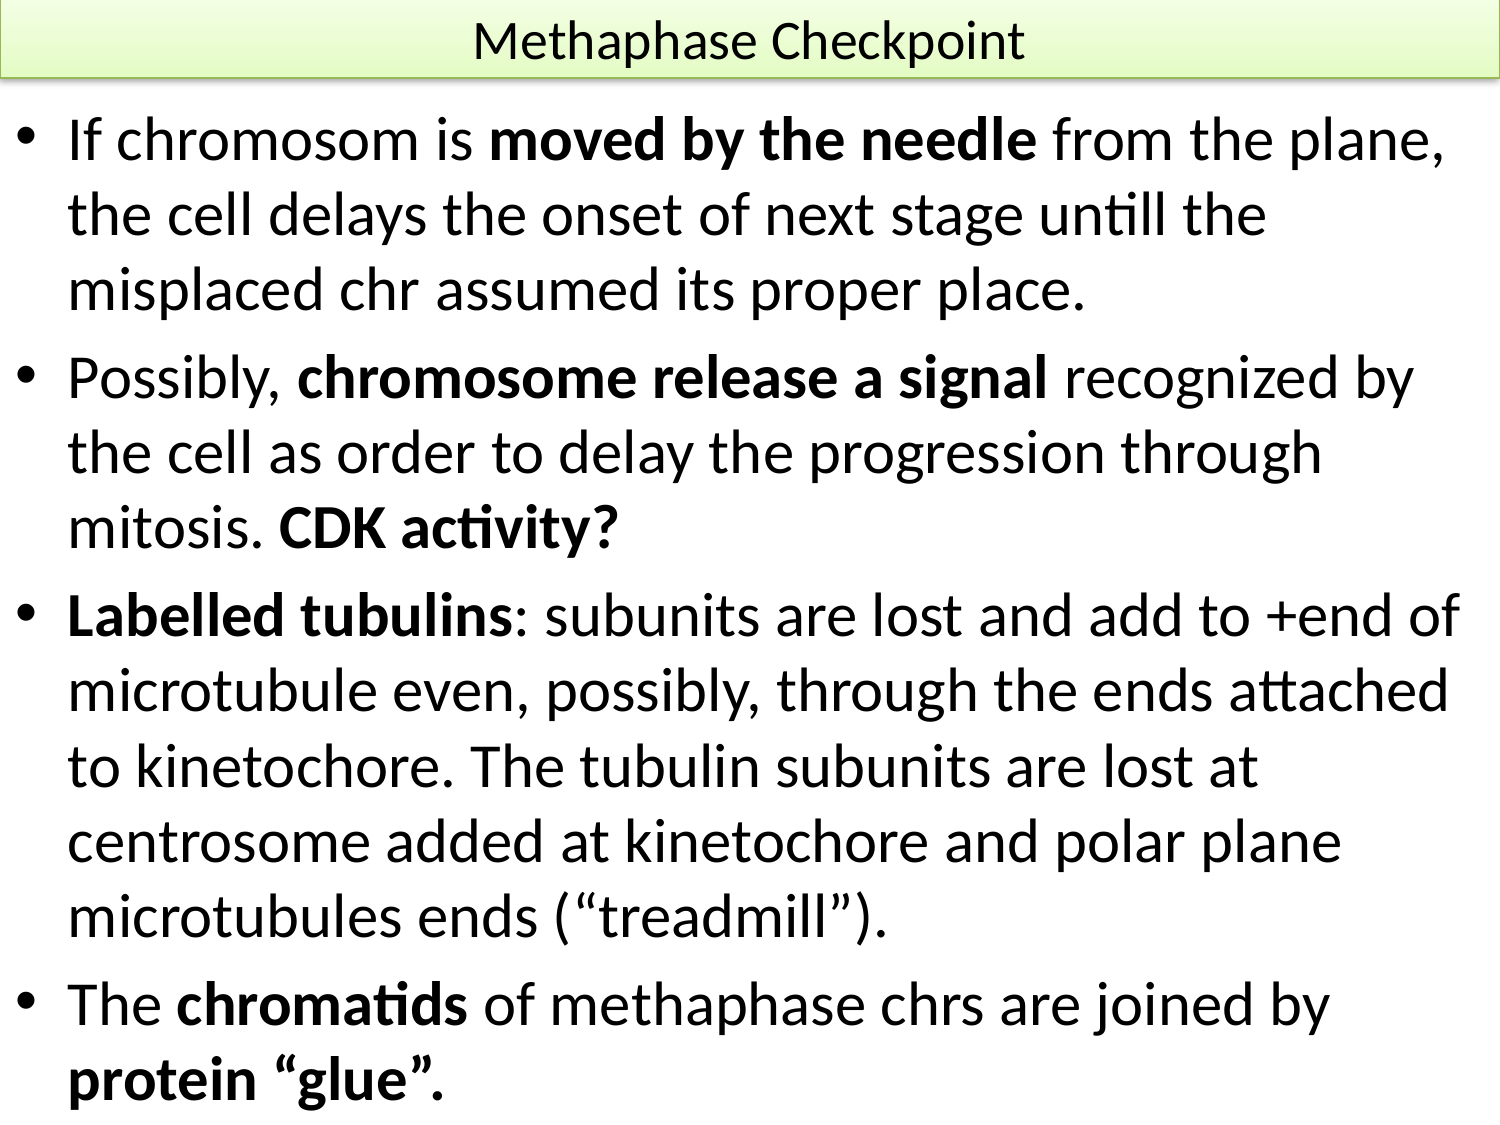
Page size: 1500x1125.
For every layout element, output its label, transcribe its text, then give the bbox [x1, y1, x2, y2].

title Methaphase Checkpoint [0, 0, 1500, 79]
list If chromosom is moved by the needle from the plane, the cell delays the onset of next stage untill the misplaced chr assumed its proper place. Possibly, chromosome release a signal recognized by the cell as order to delay the progression through mitosis. CDK activity? Labelled tubulins: subunits are lost and add to +end of microtubule even, possibly, through the ends attached to kinetochore. The tubulin subunits are lost at centrosome added at kinetochore and polar plane microtubules ends (“treadmill”). The chromatids of methaphase chrs are joined by protein “glue”. [0, 90, 1500, 1125]
